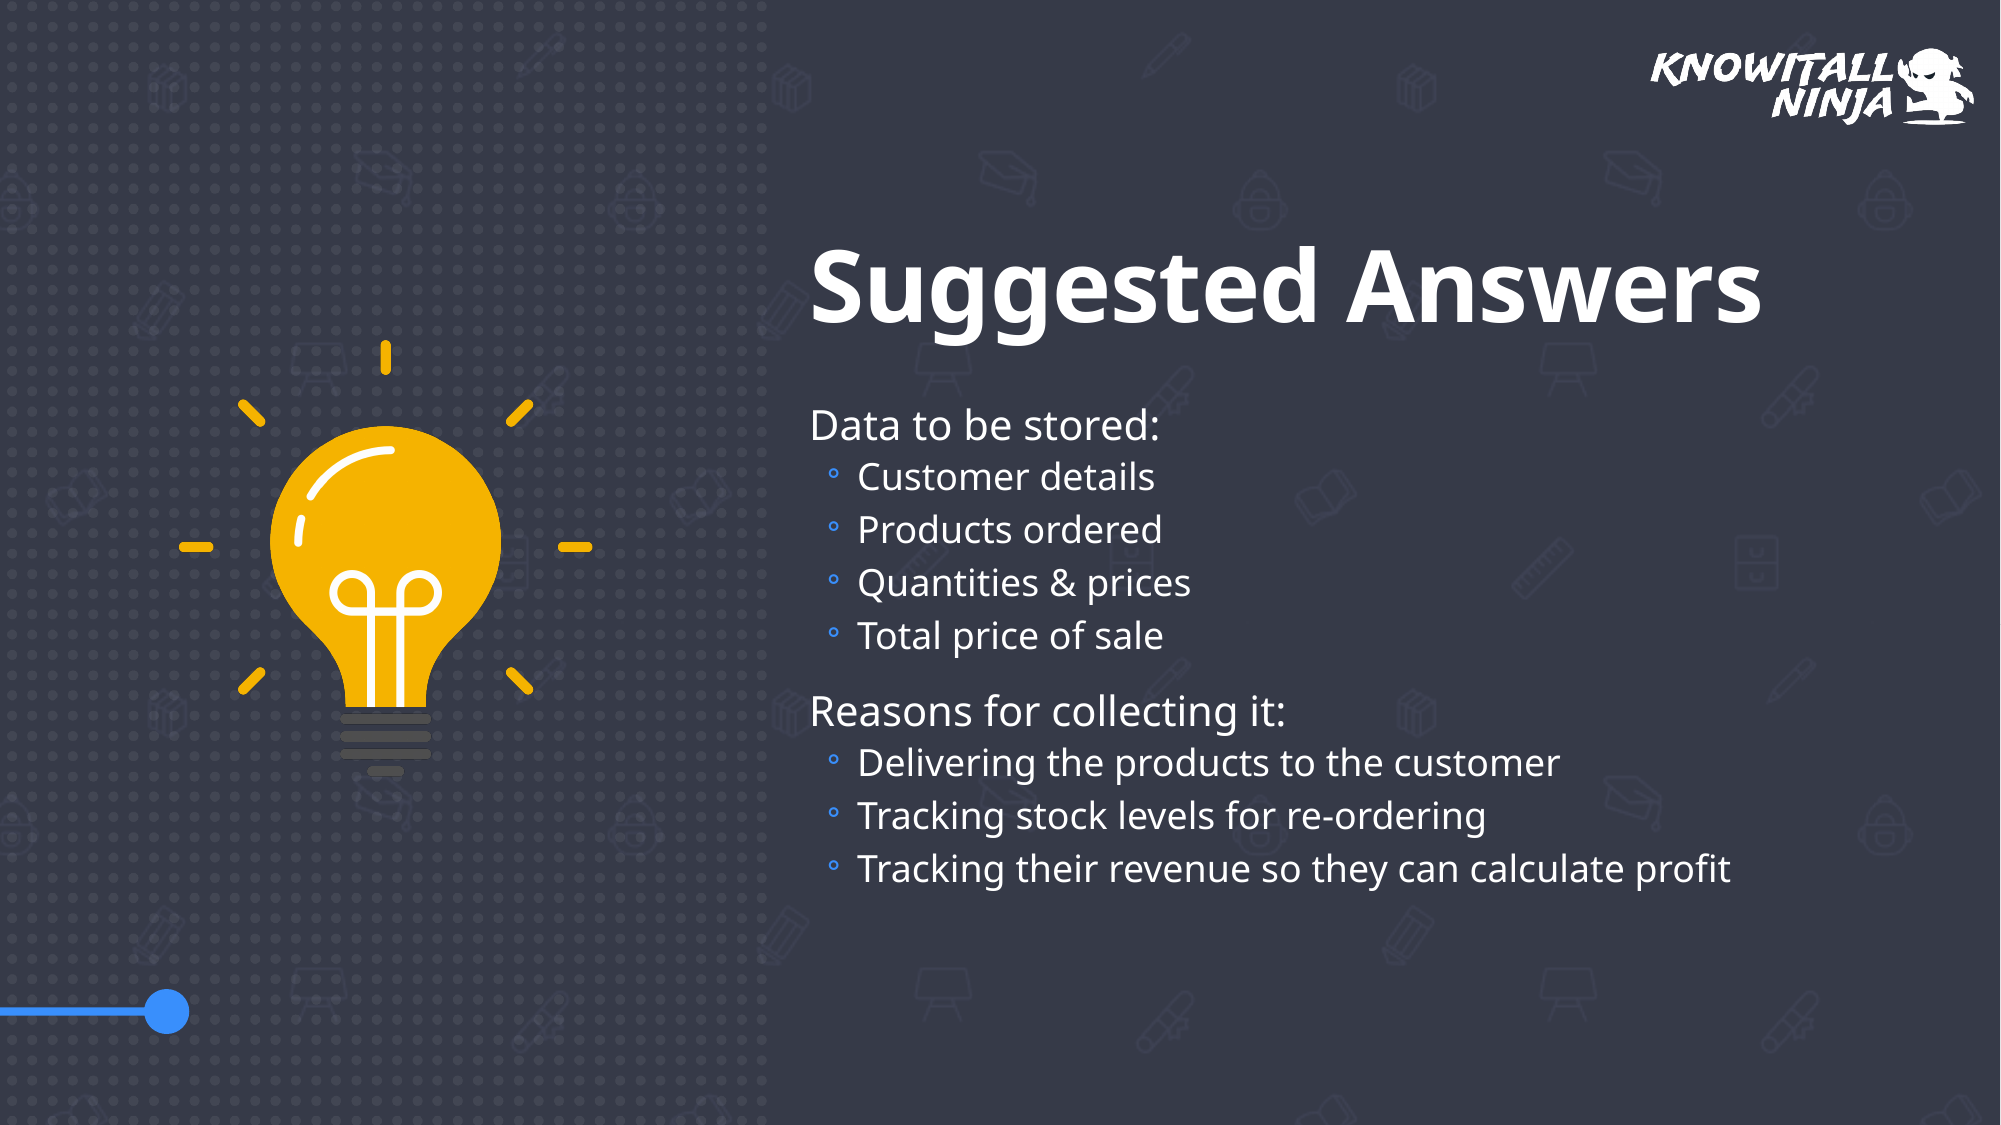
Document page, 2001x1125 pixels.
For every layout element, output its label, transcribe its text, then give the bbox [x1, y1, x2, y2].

title Suggested Answers [794, 125, 1928, 351]
list Data to be stored: Customer details Products ordered Quantities & prices Total price of sale Reasons for collecting it: Delivering the products to the customer Tracking stock levels for re-ordering Tracking their revenue so they can calculate profit [794, 397, 1928, 1090]
picture [0, 0, 2001, 1125]
